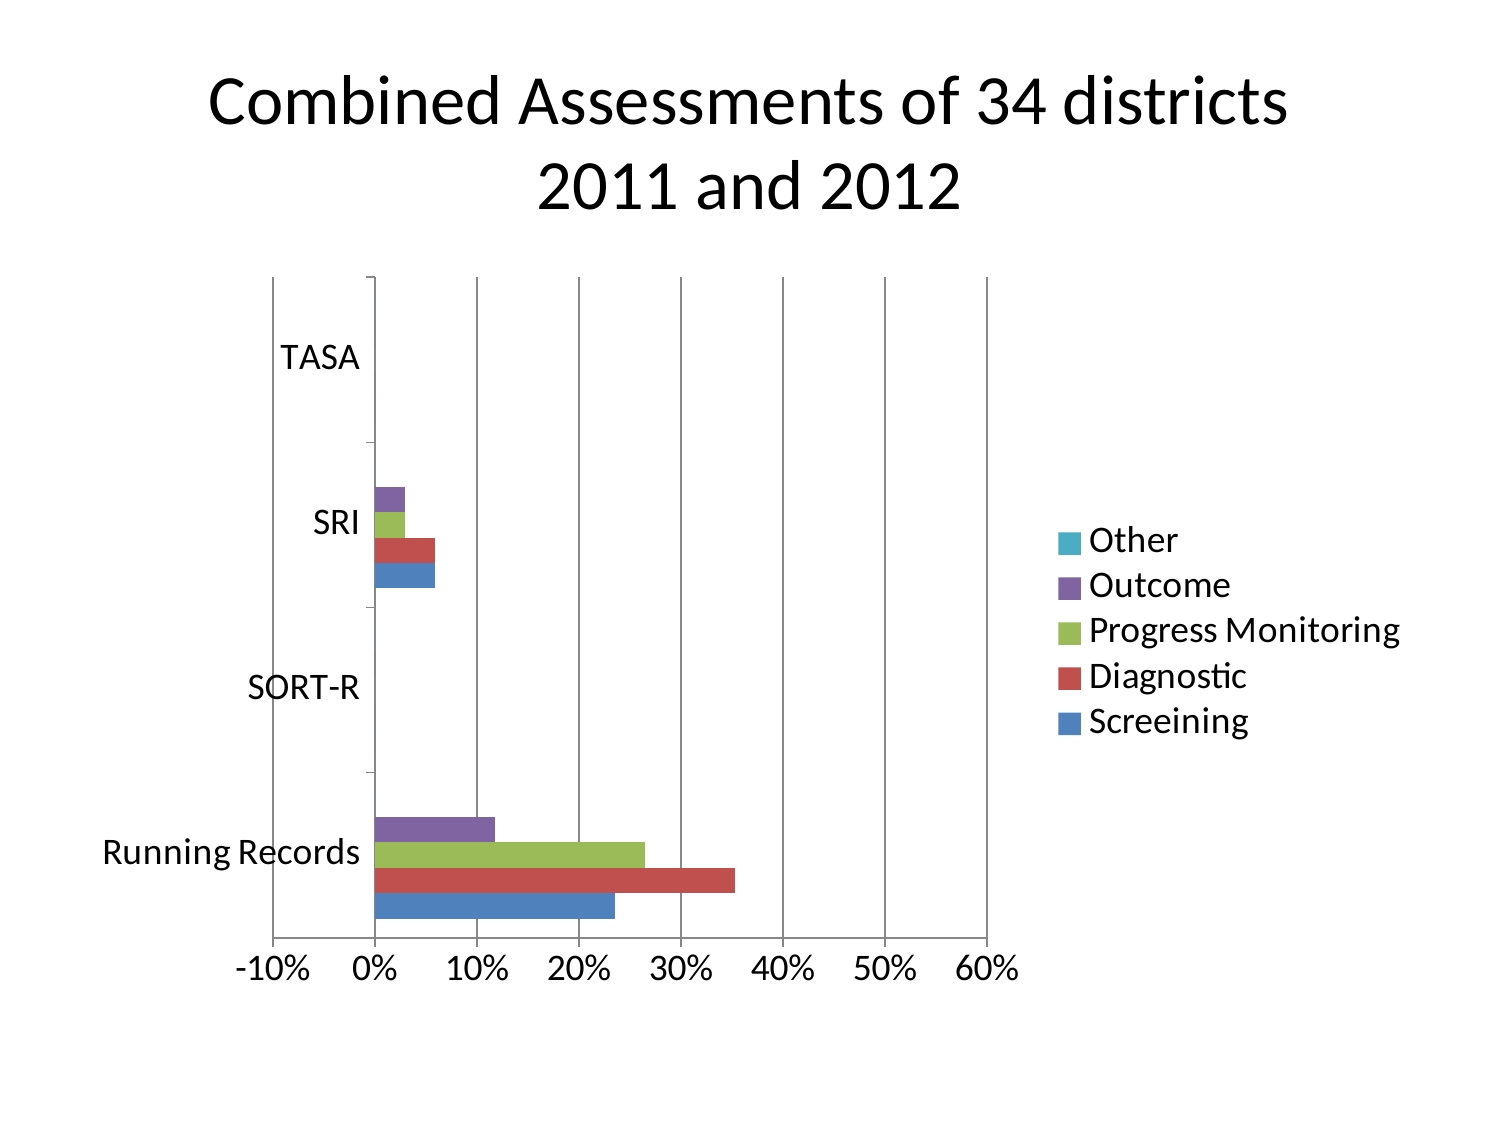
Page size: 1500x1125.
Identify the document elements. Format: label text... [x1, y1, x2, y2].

title Combined Assessments of 34 districts 2011 and 2012 [75, 45, 1425, 233]
chart [74, 262, 1426, 1006]
